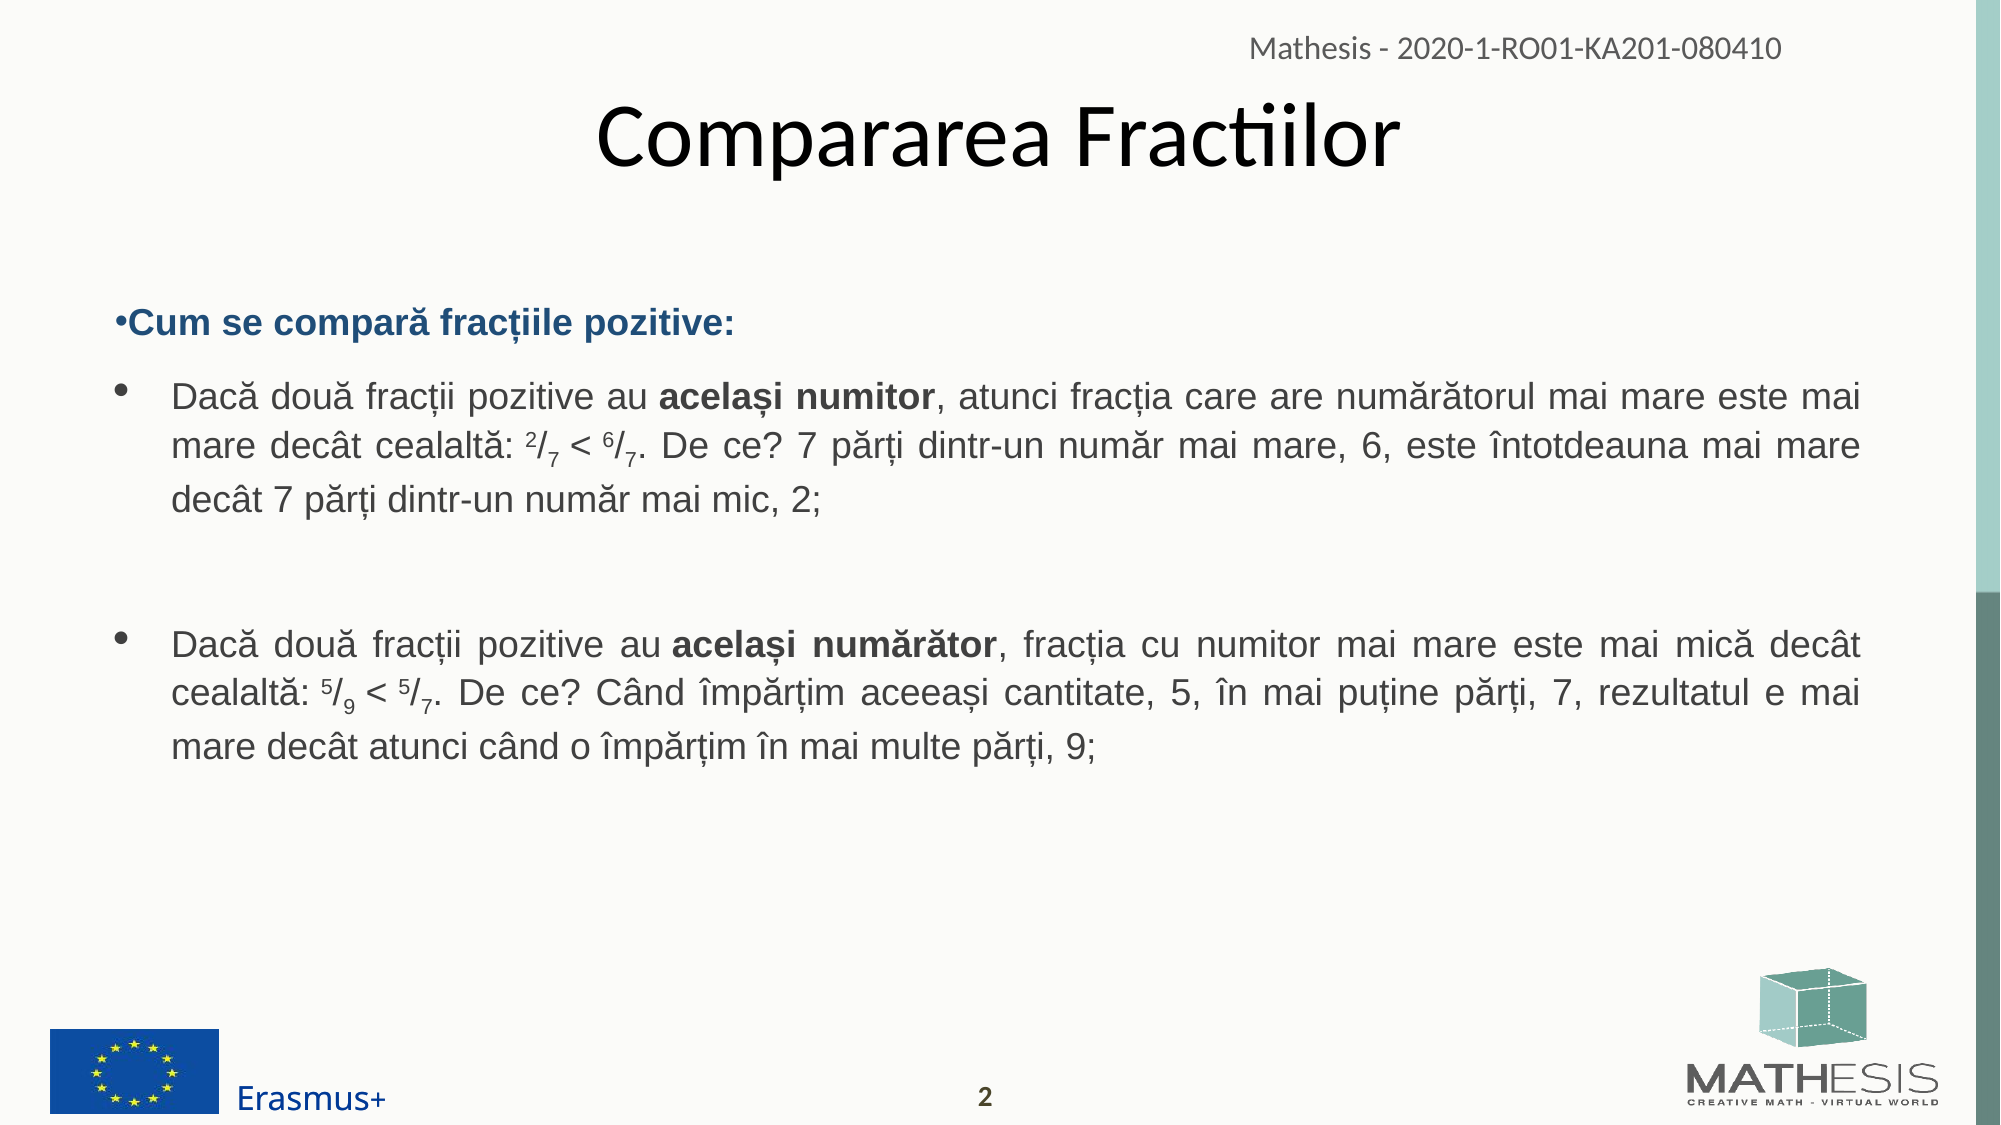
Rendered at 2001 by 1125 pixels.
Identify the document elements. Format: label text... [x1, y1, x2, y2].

title Compararea Fractiilor [99, 66, 1900, 255]
picture [50, 1029, 219, 1114]
list Cum se compară fracțiile pozitive: Dacă două fracții pozitive au același numitor, atunci fracția care are numărătorul mai mare este mai mare decât cealaltă: 2/7 < 6/7. De ce? 7 părți dintr-un număr mai mare, 6, este întotdeauna mai mare decât 7 părți dintr-un număr mai mic, 2; Dacă două fracții pozitive au același numărător, fracția cu numitor mai mare este mai mică decât cealaltă: 5/9 < 5/7. De ce? Când împărțim aceeași cantitate, 5, în mai puține părți, 7, rezultatul e mai mare decât atunci când o împărțim în mai multe părți, 9; [99, 287, 1900, 1030]
